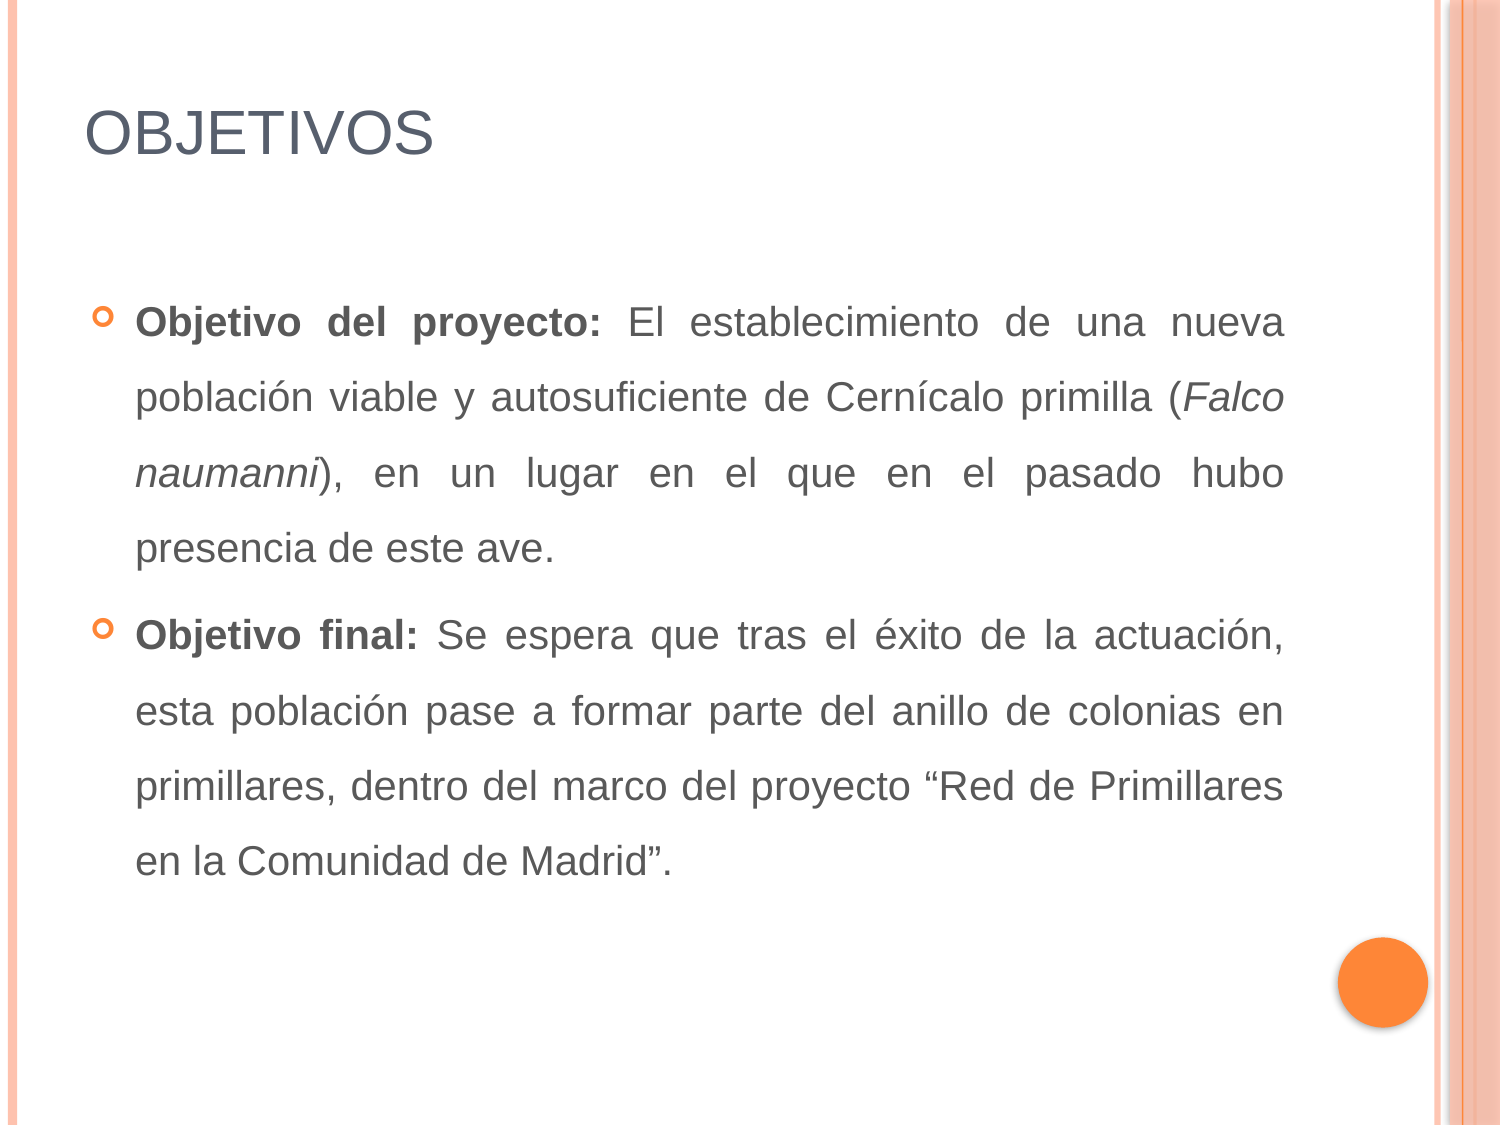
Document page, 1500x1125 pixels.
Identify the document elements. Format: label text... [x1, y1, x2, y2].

list Objetivo del proyecto: El establecimiento de una nueva población viable y autosuficiente de Cernícalo primilla (Falco naumanni), en un lugar en el que en el pasado hubo presencia de este ave. Objetivo final: Se espera que tras el éxito de la actuación, esta población pase a formar parte del anillo de colonias en primillares, dentro del marco del proyecto “Red de Primillares en la Comunidad de Madrid”. [74, 262, 1301, 1063]
title OBJETIVOS [70, 70, 1296, 174]
